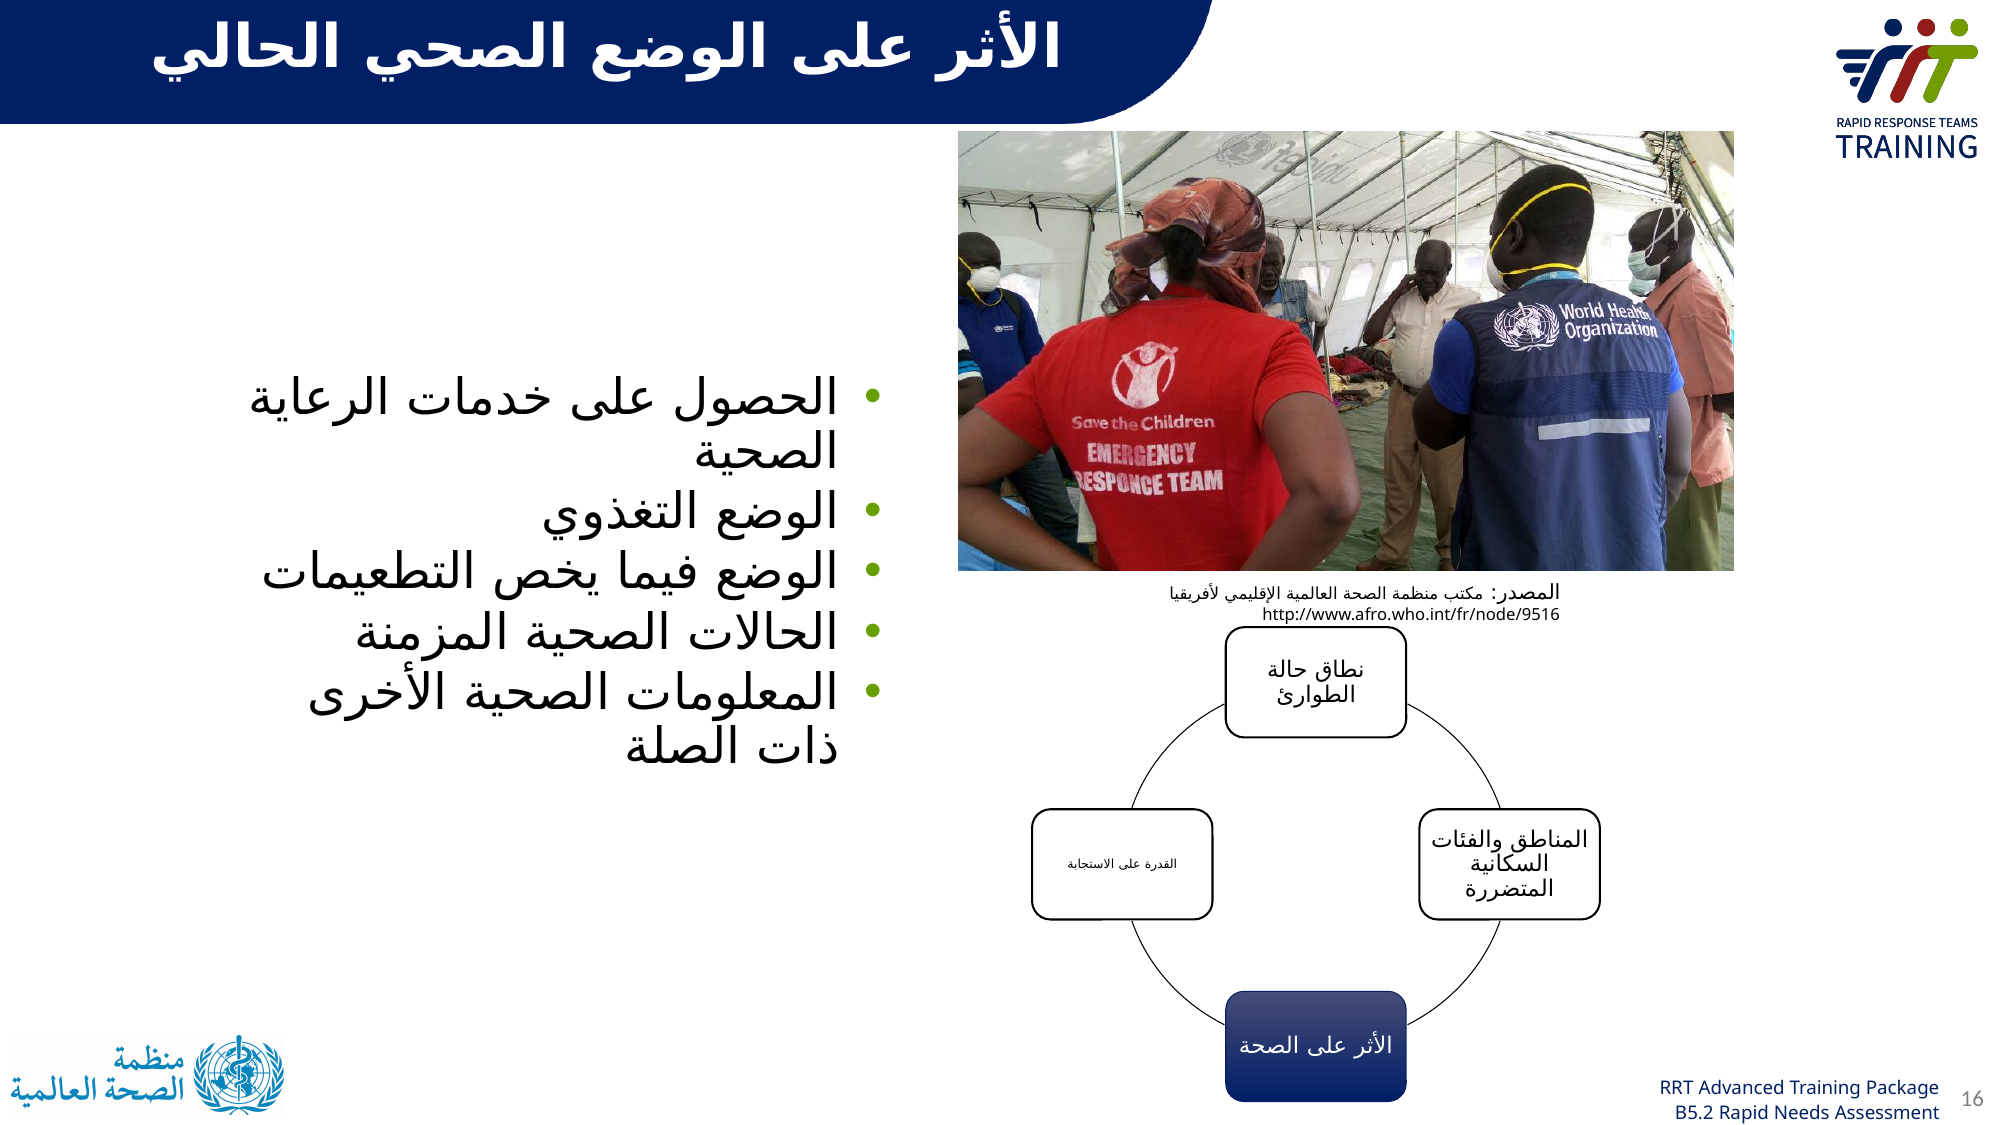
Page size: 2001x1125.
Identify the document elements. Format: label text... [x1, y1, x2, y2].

picture [241, 1050, 247, 1059]
picture [1835, 19, 1978, 167]
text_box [1031, 626, 1601, 1102]
picture [0, 0, 1215, 124]
text_box الأثر على الوضع الصحي الحالي [31, 7, 1071, 88]
picture [11, 1035, 284, 1115]
list الحصول على خدمات الرعاية الصحية الوضع التغذوي الوضع فيما يخص التطعيمات الحالات الصحية المزمنة المعلومات الصحية الأخرى ذات الصلة [209, 363, 890, 762]
text_box المصدر: مكتب منظمة الصحة العالمية الإقليمي لأفريقيا http://www.afro.who.int/fr/node/9516 [1124, 572, 1568, 626]
picture [958, 131, 1734, 572]
